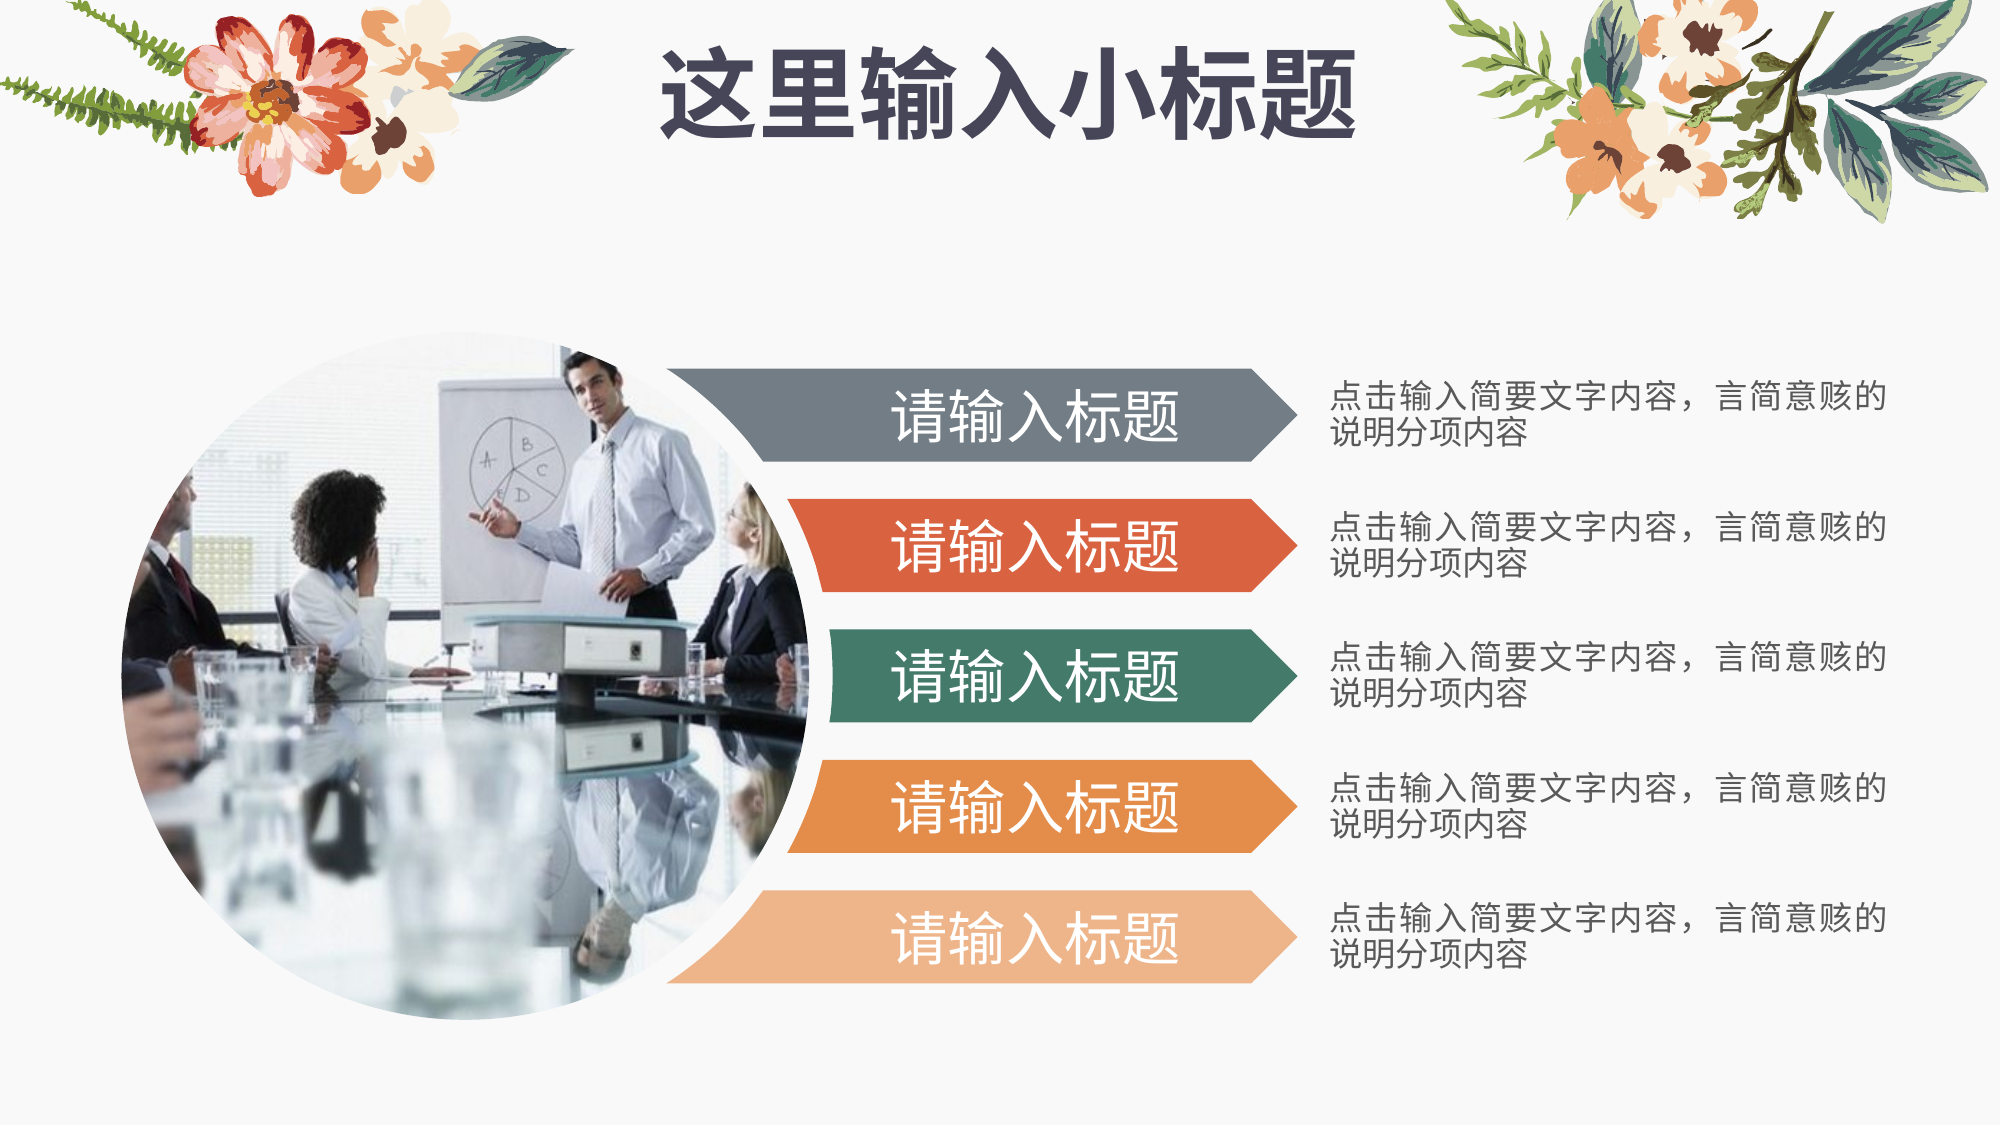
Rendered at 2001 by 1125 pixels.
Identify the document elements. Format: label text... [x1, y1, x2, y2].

text_box 这里输入小标题 [643, 23, 1374, 159]
picture [0, 0, 577, 197]
text_box 点击输入简要文字内容，言简意赅的说明分项内容 [1329, 509, 1889, 582]
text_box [829, 629, 1298, 723]
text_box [665, 890, 1298, 984]
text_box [787, 759, 1298, 853]
text_box 点击输入简要文字内容，言简意赅的说明分项内容 [1329, 640, 1889, 713]
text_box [665, 368, 1298, 462]
text_box 点击输入简要文字内容，言简意赅的说明分项内容 [1329, 379, 1889, 452]
text_box 点击输入简要文字内容，言简意赅的说明分项内容 [1329, 901, 1889, 974]
text_box [120, 331, 811, 1021]
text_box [787, 498, 1298, 593]
text_box 点击输入简要文字内容，言简意赅的说明分项内容 [1329, 770, 1889, 843]
picture [1441, 0, 1990, 224]
